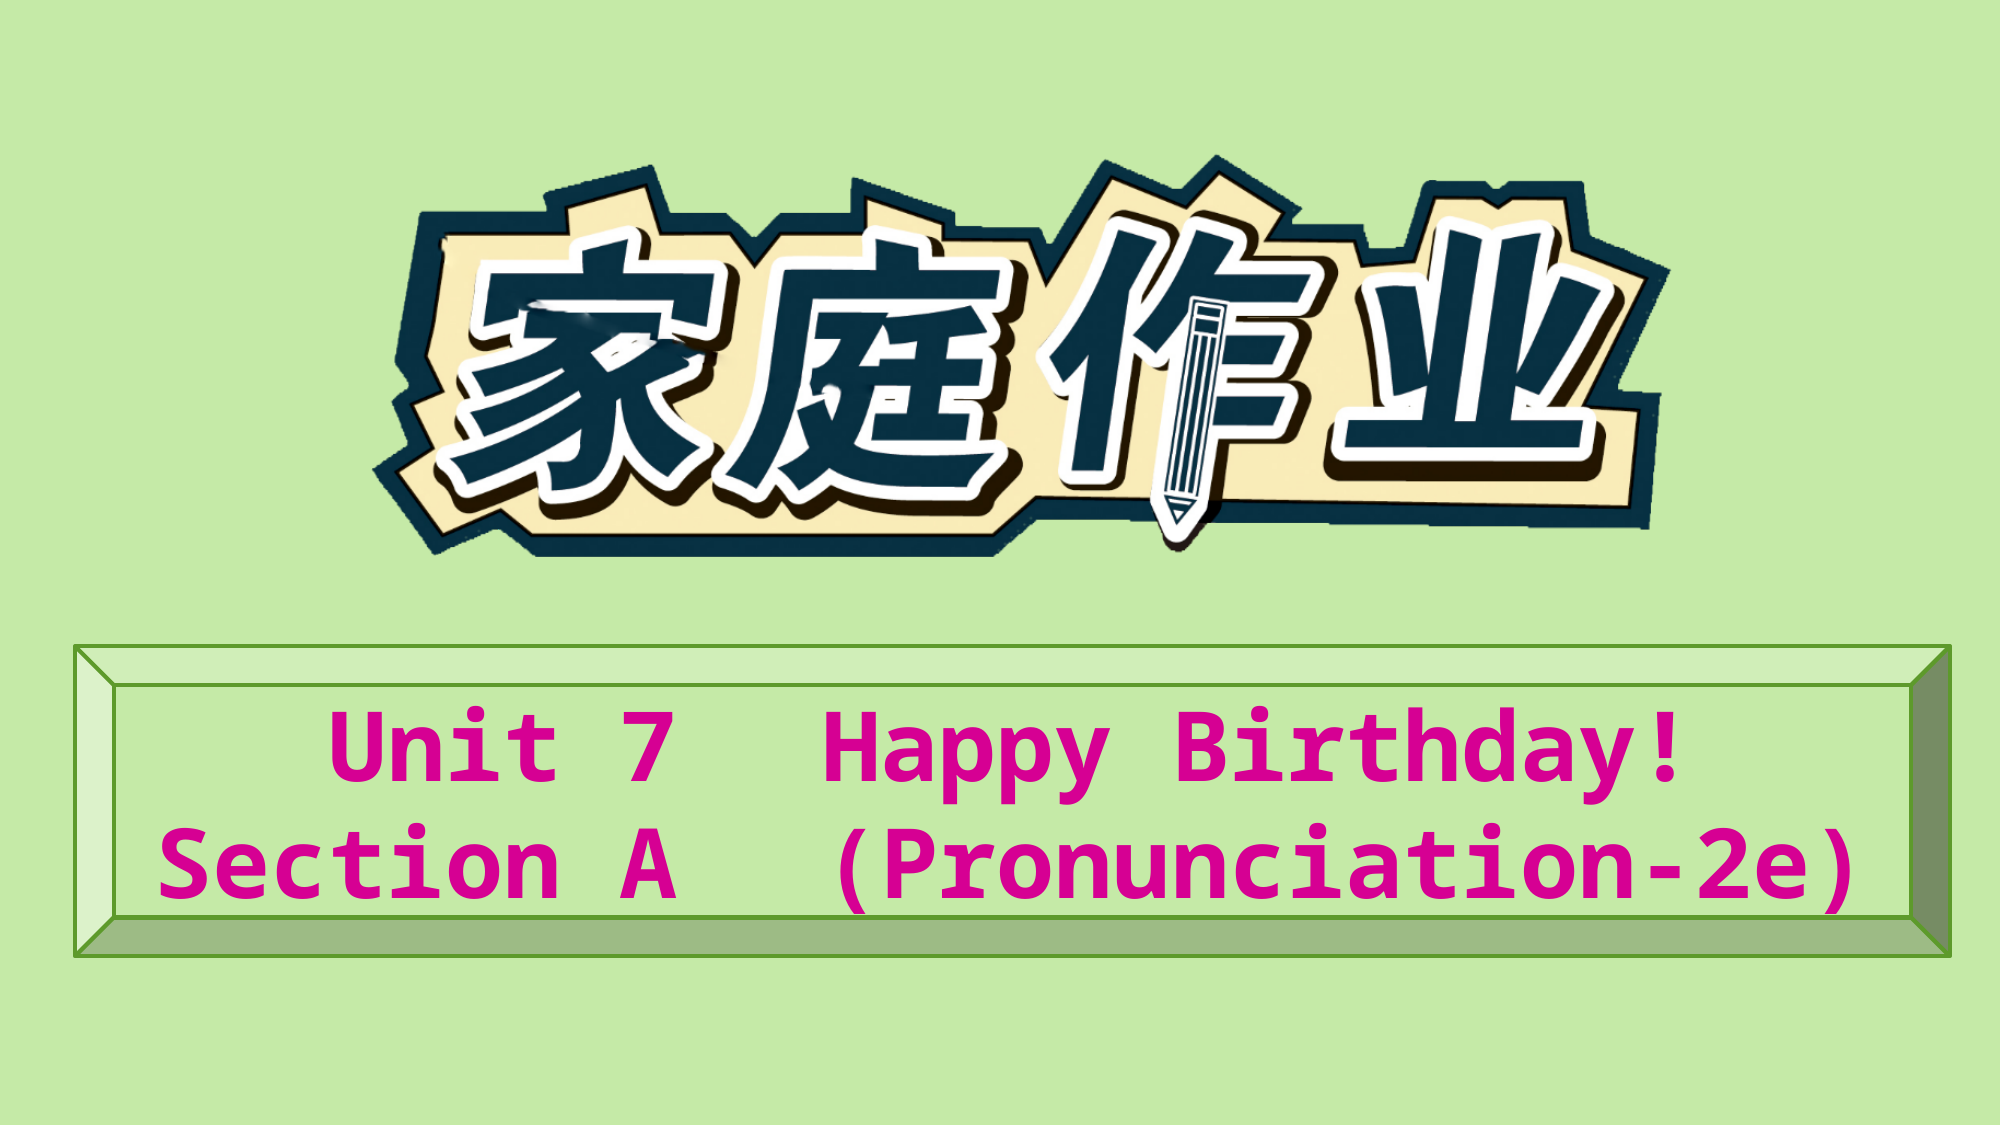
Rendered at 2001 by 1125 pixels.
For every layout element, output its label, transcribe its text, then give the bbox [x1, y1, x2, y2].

text_box Unit 7 Happy Birthday! Section A (Pronunciation-2e) [73, 644, 1952, 958]
picture [369, 87, 1675, 644]
